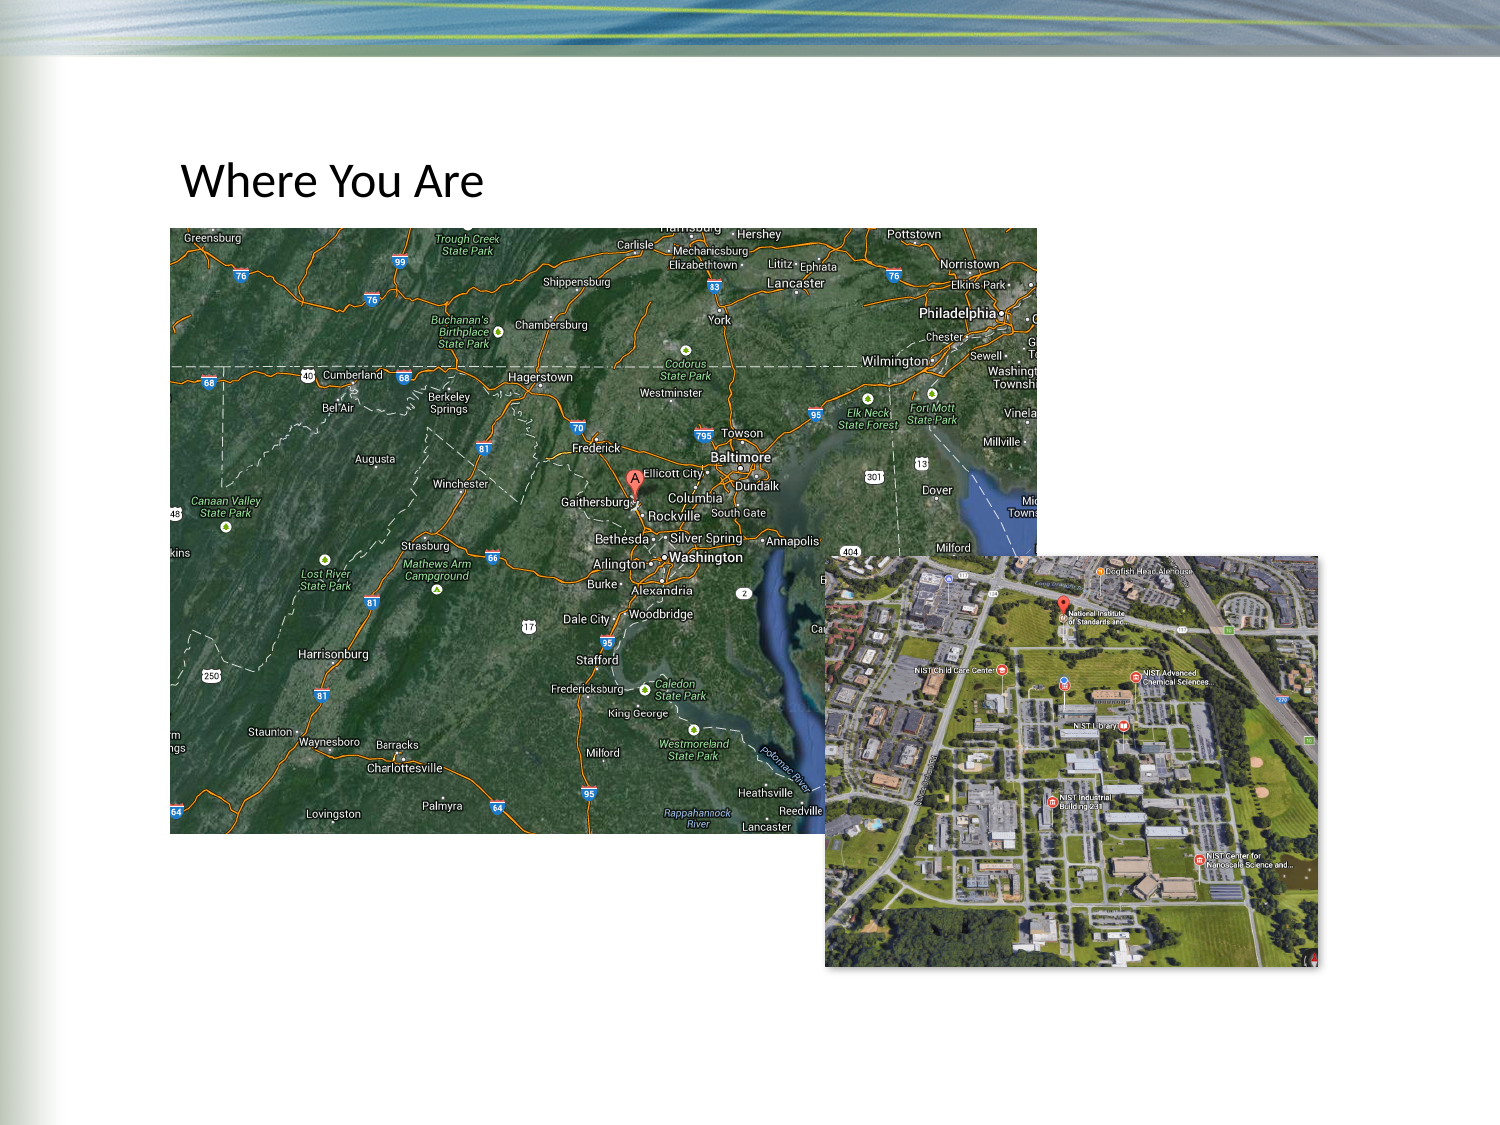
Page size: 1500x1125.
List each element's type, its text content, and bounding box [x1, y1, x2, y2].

picture [0, 0, 1500, 1125]
text_box Where You Are [165, 140, 500, 216]
